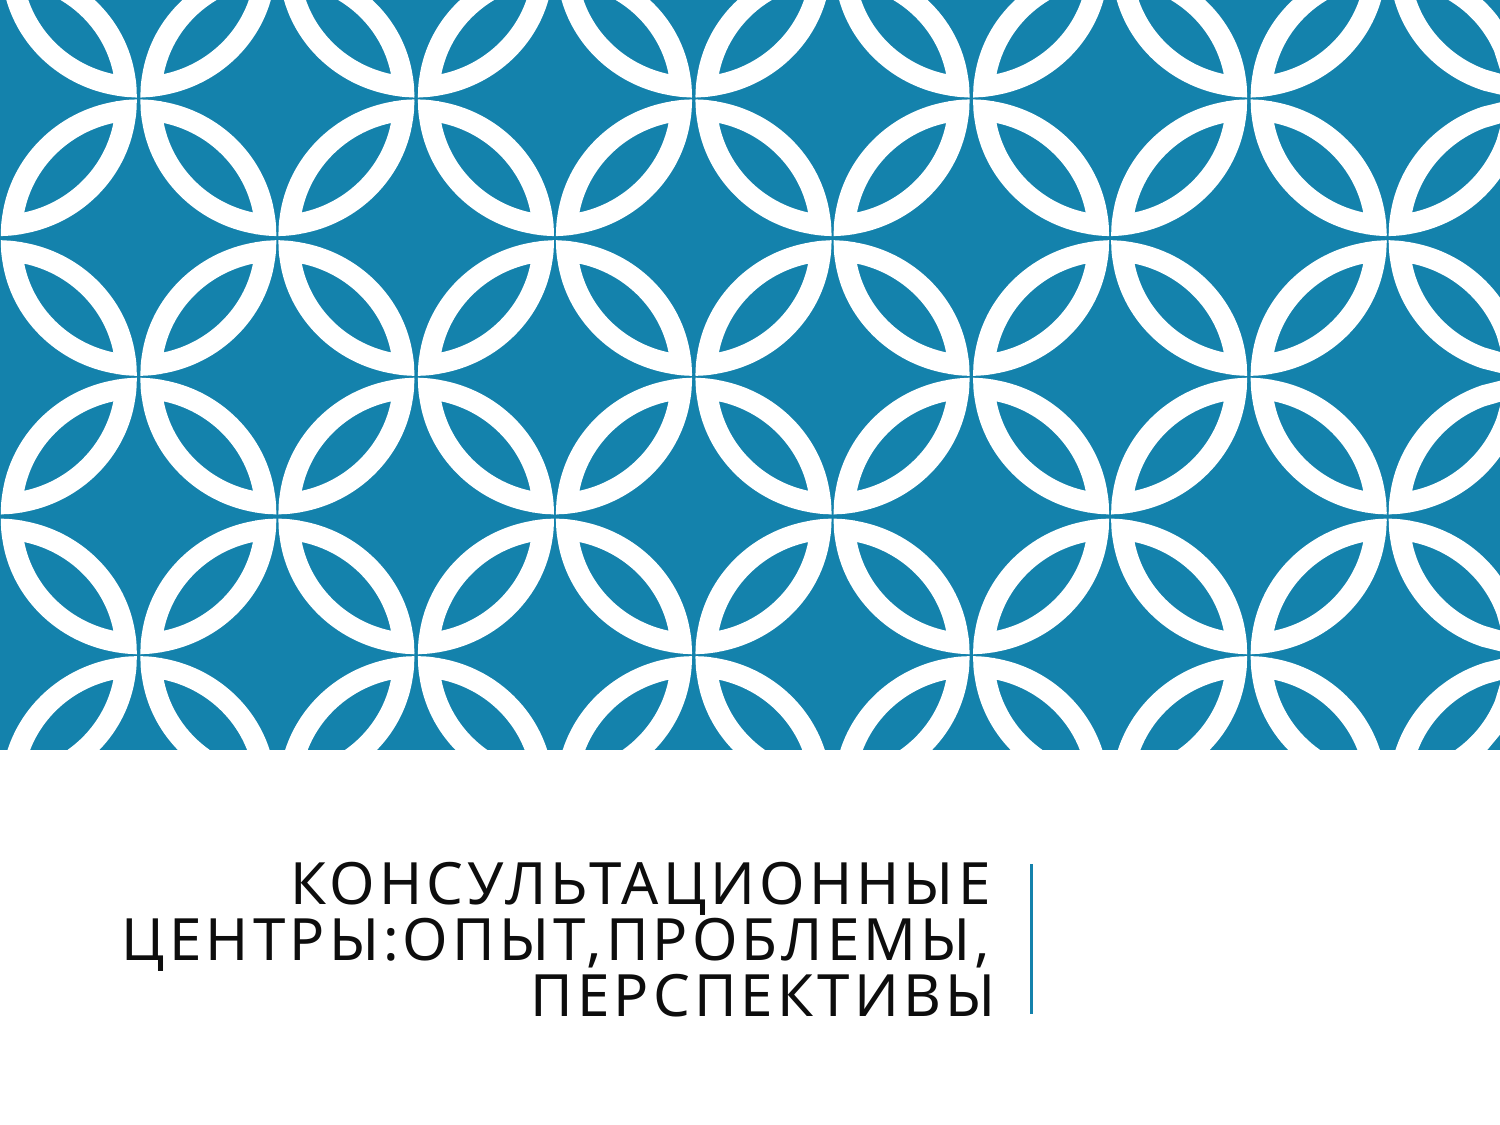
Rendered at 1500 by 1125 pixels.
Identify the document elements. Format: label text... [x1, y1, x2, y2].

title Консультационные центры:опыт,проблемы, перспективы [54, 823, 1011, 1064]
